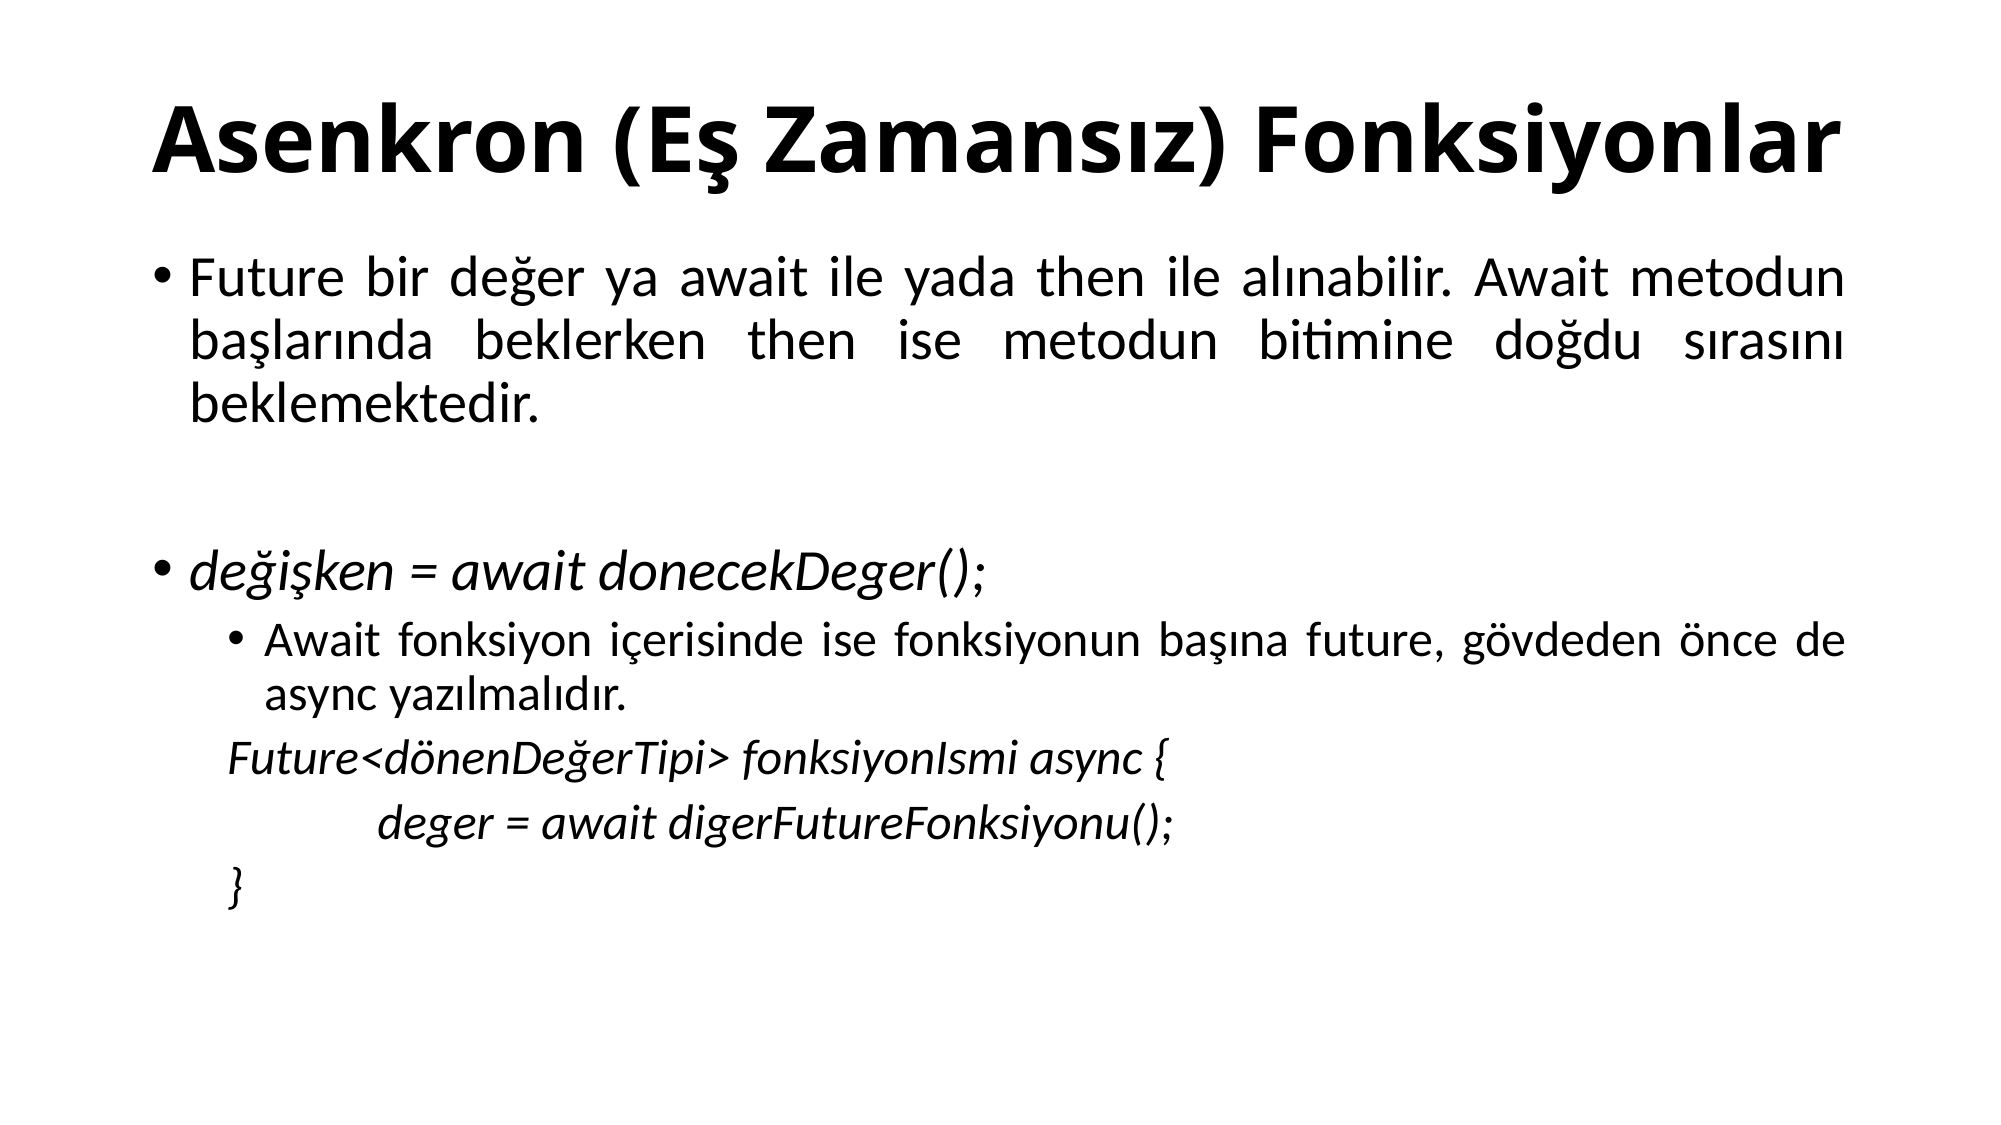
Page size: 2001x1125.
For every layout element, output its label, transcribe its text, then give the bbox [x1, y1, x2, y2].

list Future bir değer ya await ile yada then ile alınabilir. Await metodun başlarında beklerken then ise metodun bitimine doğdu sırasını beklemektedir. değişken = await donecekDeger(); Await fonksiyon içerisinde ise fonksiyonun başına future, gövdeden önce de async yazılmalıdır. Future<dönenDeğerTipi> fonksiyonIsmi async { deger = await digerFutureFonksiyonu(); } [137, 238, 1863, 1014]
title Asenkron (Eş Zamansız) Fonksiyonlar [137, 59, 1863, 227]
